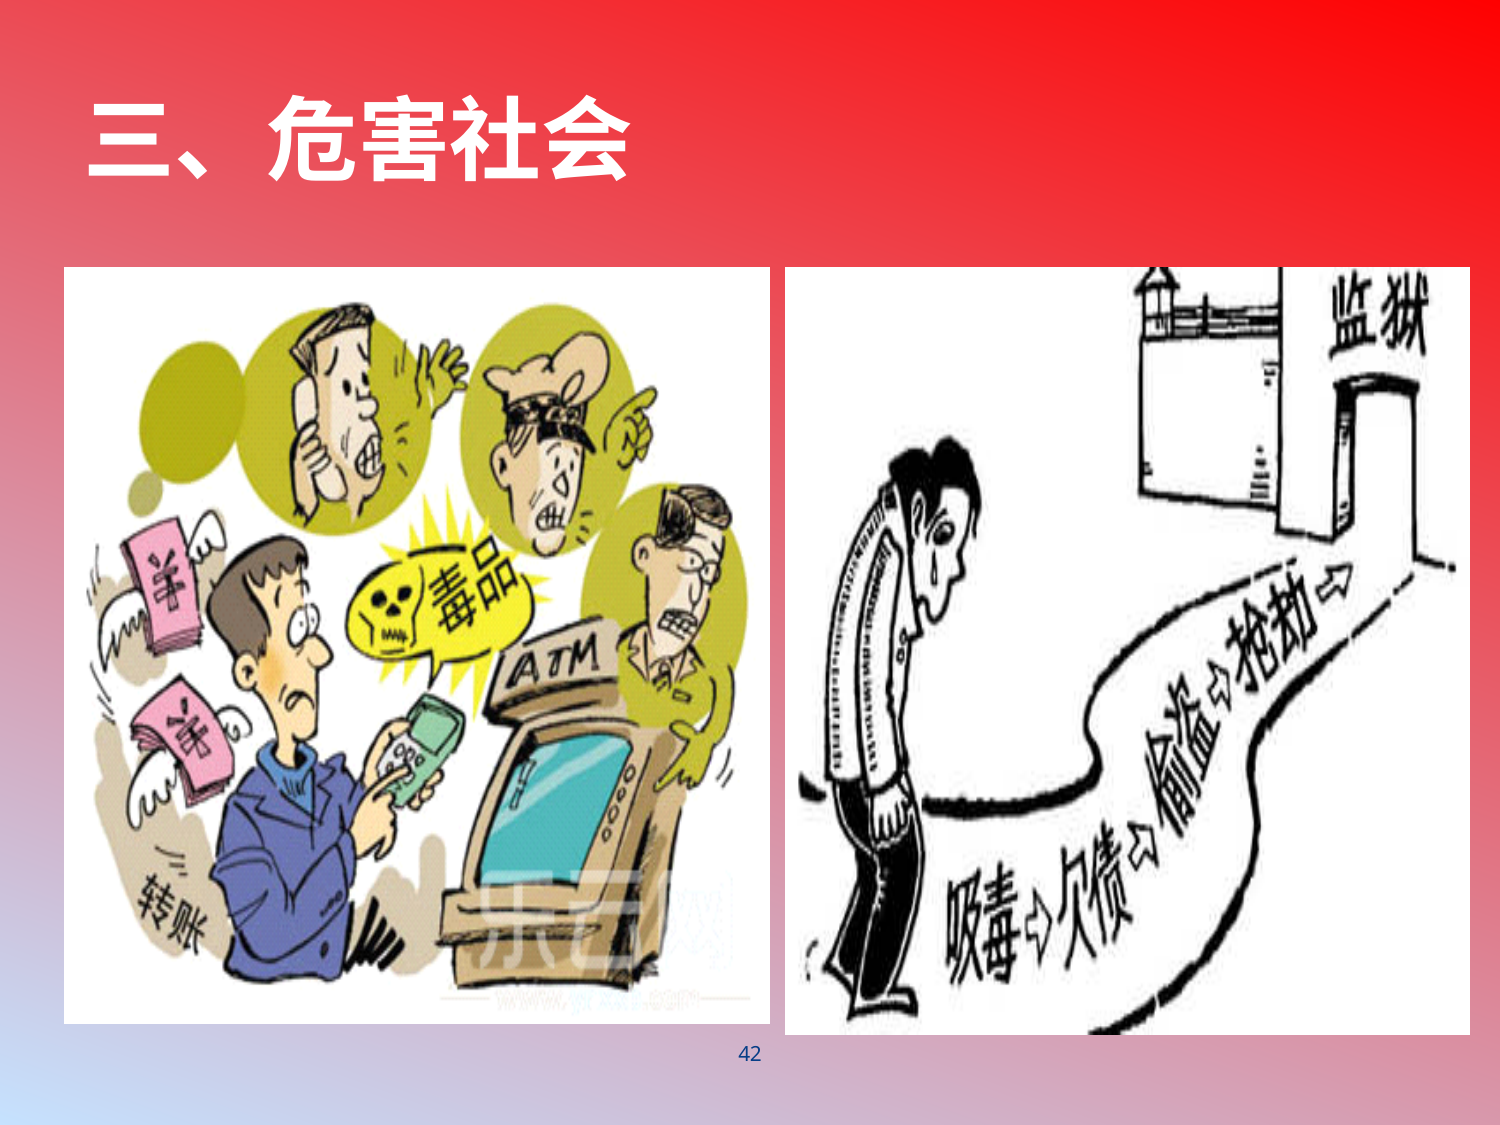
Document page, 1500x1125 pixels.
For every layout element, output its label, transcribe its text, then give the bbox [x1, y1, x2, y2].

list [785, 266, 1470, 1036]
picture [64, 266, 770, 1024]
slide_number 42 [654, 1025, 846, 1086]
title 三、危害社会 [67, 42, 1419, 231]
